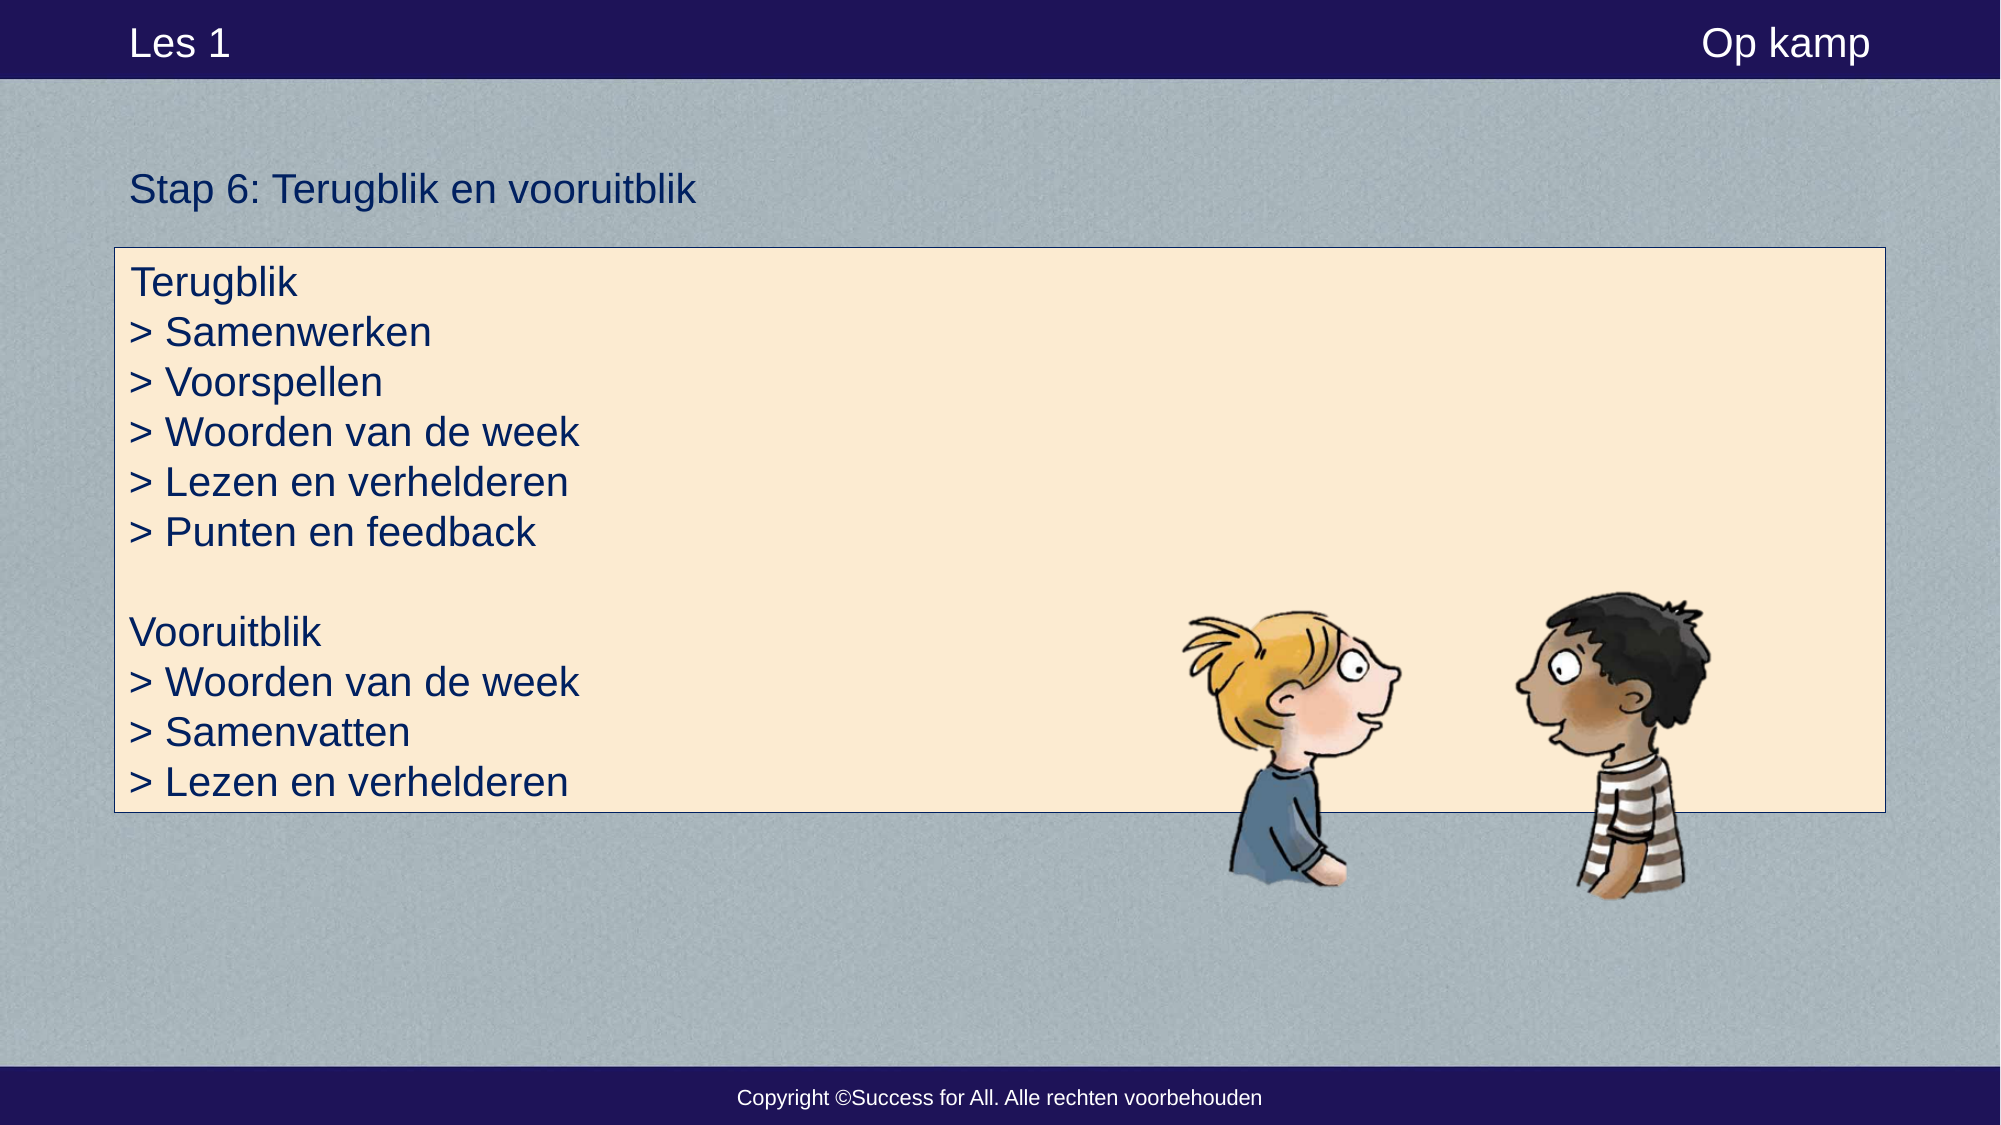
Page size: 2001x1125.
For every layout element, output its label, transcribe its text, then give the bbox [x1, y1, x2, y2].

text_box Stap 6: Terugblik en vooruitblik [114, 154, 907, 220]
picture [0, 0, 2001, 1125]
text_box Terugblik > Samenwerken > Voorspellen > Woorden van de week > Lezen en verhelderen > Punten en feedback Vooruitblik > Woorden van de week > Samenvatten > Lezen en verhelderen [114, 247, 1886, 813]
text_box Op kamp [999, 8, 1886, 73]
text_box Les 1 [114, 8, 354, 73]
text_box Copyright ©Success for All. Alle rechten voorbehouden [0, 1076, 2000, 1125]
